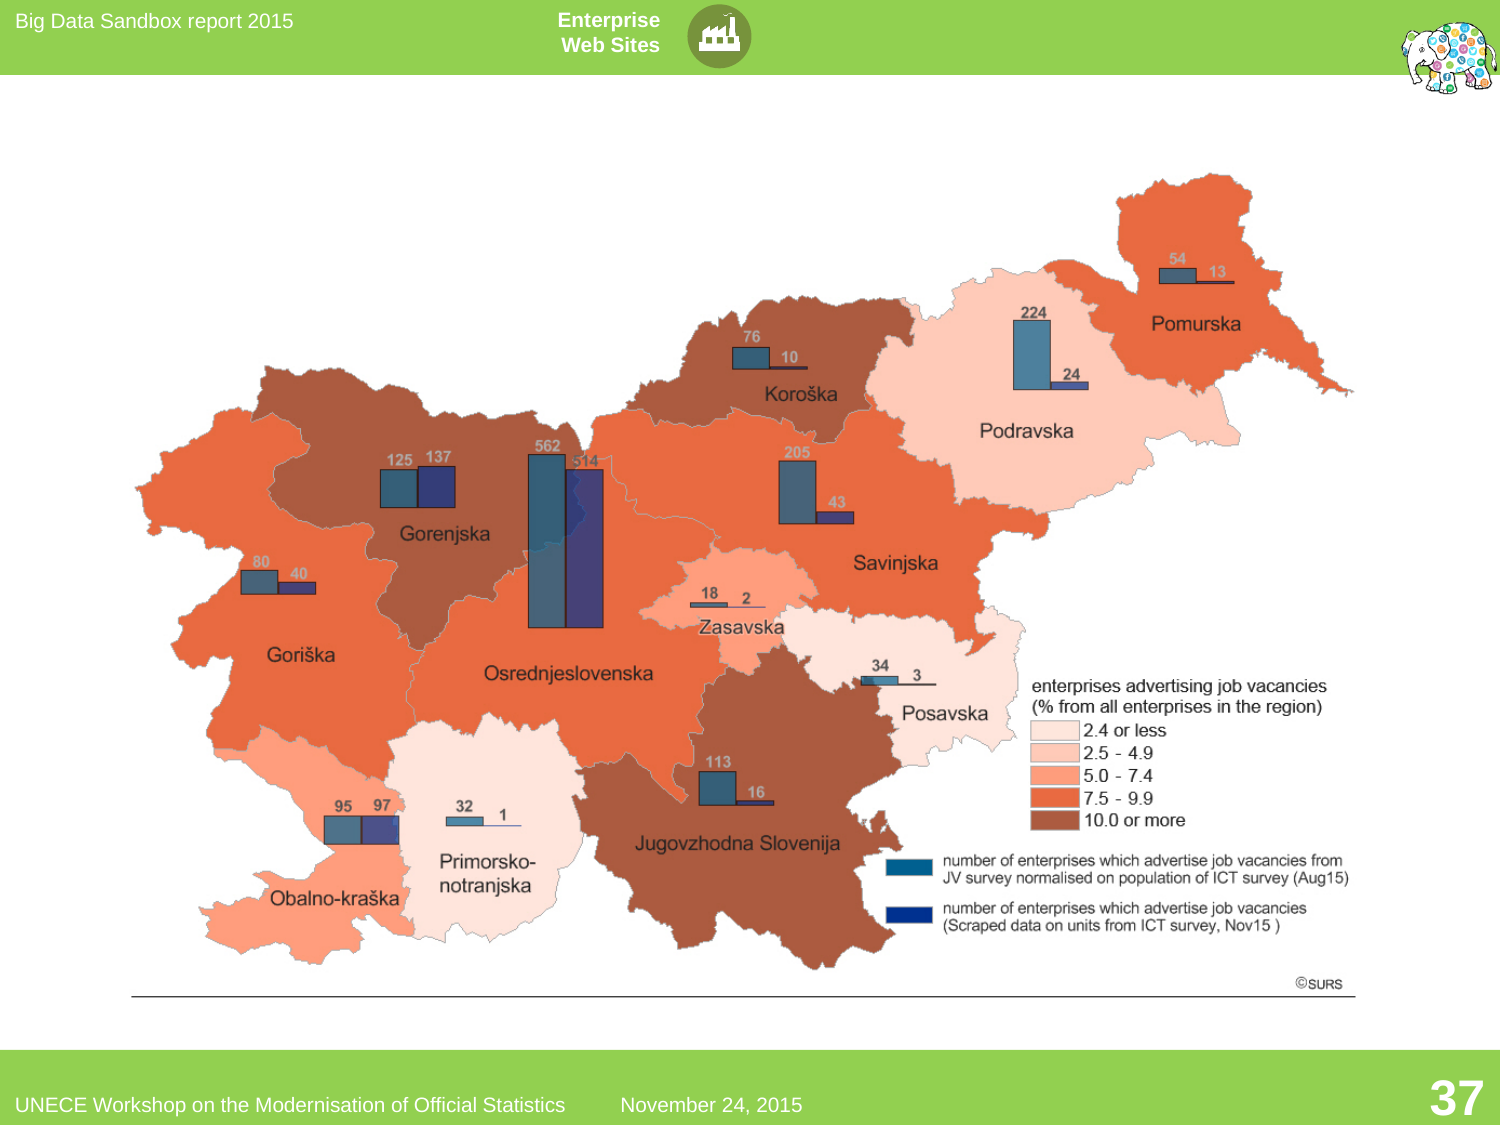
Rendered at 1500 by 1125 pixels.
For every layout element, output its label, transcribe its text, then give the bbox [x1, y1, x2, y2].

slide_number 37 [1388, 1058, 1500, 1125]
picture [112, 124, 1376, 1019]
picture [1388, 15, 1500, 96]
